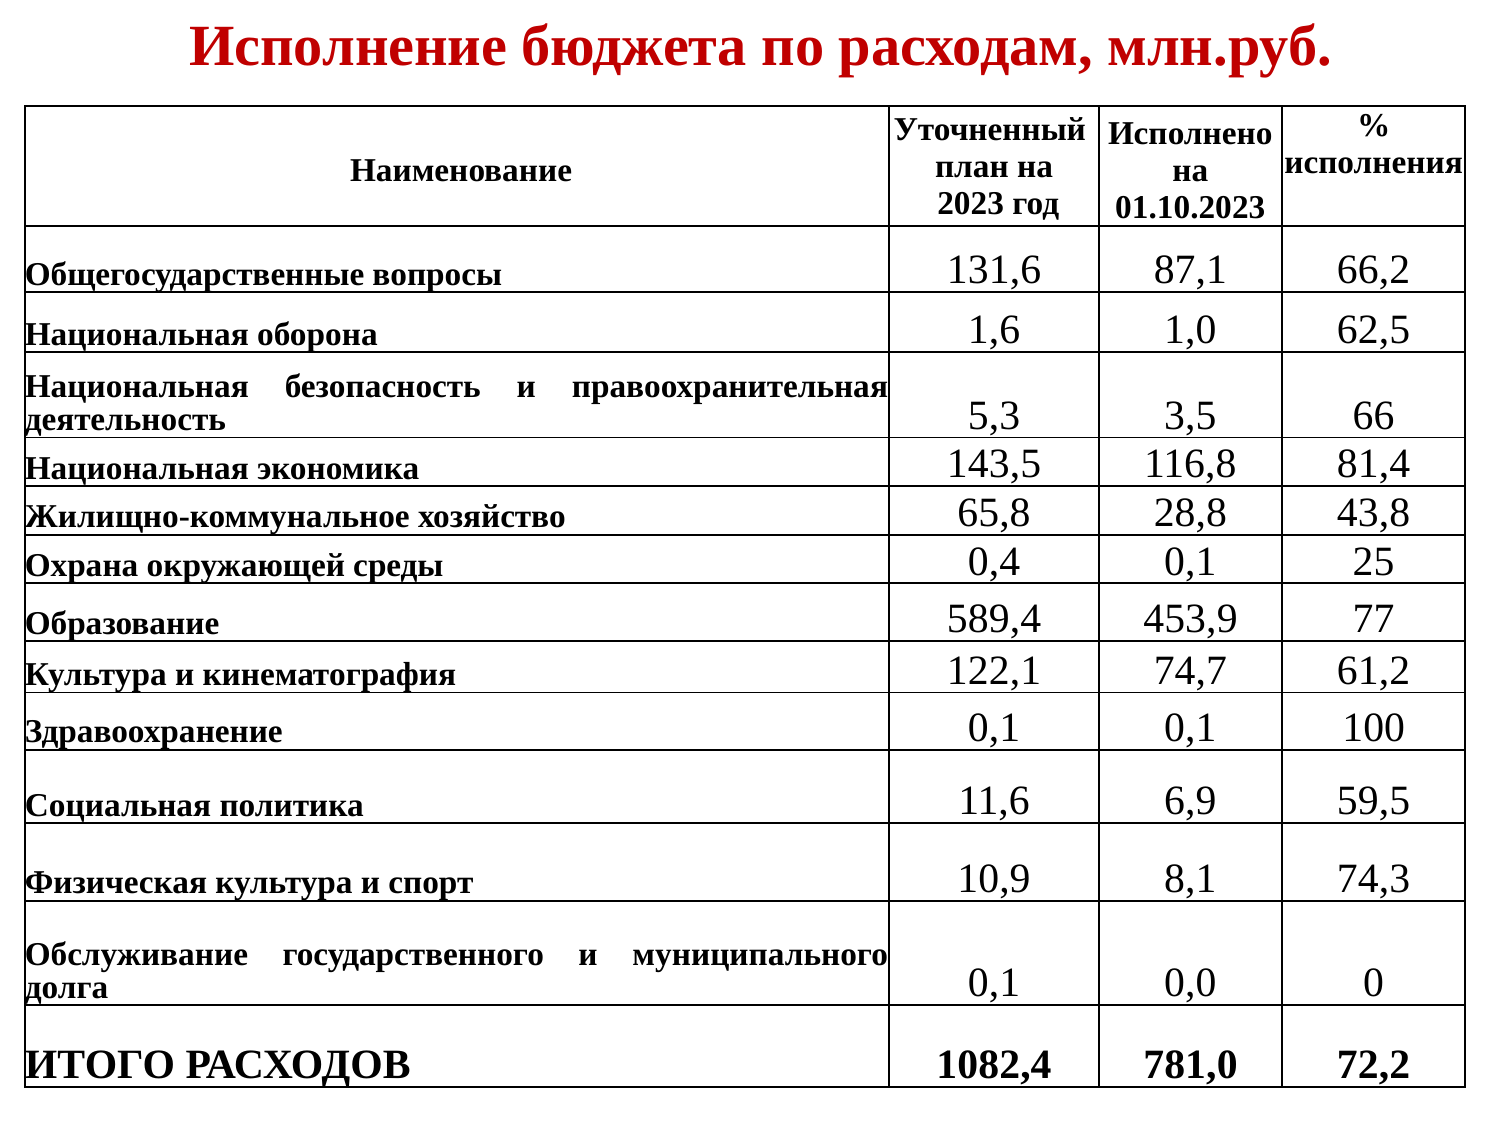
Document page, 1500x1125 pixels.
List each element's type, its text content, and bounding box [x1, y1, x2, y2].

table_cell 11,6 [890, 751, 1098, 822]
table_cell Национальная экономика [26, 438, 888, 485]
table_cell 62,5 [1283, 293, 1464, 351]
table_cell 66 [1283, 353, 1464, 437]
table_cell Здравоохранение [26, 693, 888, 749]
table_cell 66,2 [1283, 227, 1464, 291]
table_cell Обслуживание государственного и муниципального долга [26, 902, 888, 1004]
table_cell 65,8 [890, 487, 1098, 534]
table_cell 87,1 [1100, 227, 1281, 291]
table_cell 1082,4 [890, 1006, 1098, 1086]
table_cell 5,3 [890, 353, 1098, 437]
table_header Наименование [26, 107, 888, 225]
table_cell 77 [1283, 584, 1464, 640]
table_cell 8,1 [1100, 824, 1281, 900]
table_cell 10,9 [890, 824, 1098, 900]
table_cell 100 [1283, 693, 1464, 749]
table_cell 59,5 [1283, 751, 1464, 822]
table_cell 143,5 [890, 438, 1098, 485]
table_cell 1,6 [890, 293, 1098, 351]
table_cell Национальная оборона [26, 293, 888, 351]
table_cell 453,9 [1100, 584, 1281, 640]
table_cell 81,4 [1283, 438, 1464, 485]
table_cell 28,8 [1100, 487, 1281, 534]
table_cell 131,6 [890, 227, 1098, 291]
text_box Исполнение бюджета по расходам, млн.руб. [174, 6, 1466, 107]
table_cell 589,4 [890, 584, 1098, 640]
table_cell Жилищно-коммунальное хозяйство [26, 487, 888, 534]
table_cell 3,5 [1100, 353, 1281, 437]
table_cell 781,0 [1100, 1006, 1281, 1086]
table_cell 116,8 [1100, 438, 1281, 485]
table_cell 0 [1283, 902, 1464, 1004]
table_cell 74,3 [1283, 824, 1464, 900]
table_cell 122,1 [890, 642, 1098, 692]
table_cell 6,9 [1100, 751, 1281, 822]
table_cell Социальная политика [26, 751, 888, 822]
table_cell Физическая культура и спорт [26, 824, 888, 900]
table_header Уточненный план на 2023 год [890, 107, 1098, 225]
table_cell 0,1 [1100, 536, 1281, 582]
table_cell Общегосударственные вопросы [26, 227, 888, 291]
table_cell Образование [26, 584, 888, 640]
table_cell 25 [1283, 536, 1464, 582]
table_header % исполнения [1283, 107, 1464, 225]
table_cell Охрана окружающей среды [26, 536, 888, 582]
table_header Исполнено на 01.10.2023 [1100, 107, 1281, 225]
table_cell 0,0 [1100, 902, 1281, 1004]
table_cell 74,7 [1100, 642, 1281, 692]
table_cell 0,1 [890, 693, 1098, 749]
table_cell 43,8 [1283, 487, 1464, 534]
table_cell ИТОГО РАСХОДОВ [26, 1006, 888, 1086]
table_cell Культура и кинематография [26, 642, 888, 692]
table_cell 1,0 [1100, 293, 1281, 351]
table_cell 72,2 [1283, 1006, 1464, 1086]
table_cell 0,4 [890, 536, 1098, 582]
table_cell 0,1 [890, 902, 1098, 1004]
table_cell Национальная безопасность и правоохранительная деятельность [26, 353, 888, 437]
table_cell 0,1 [1100, 693, 1281, 749]
table_cell 61,2 [1283, 642, 1464, 692]
